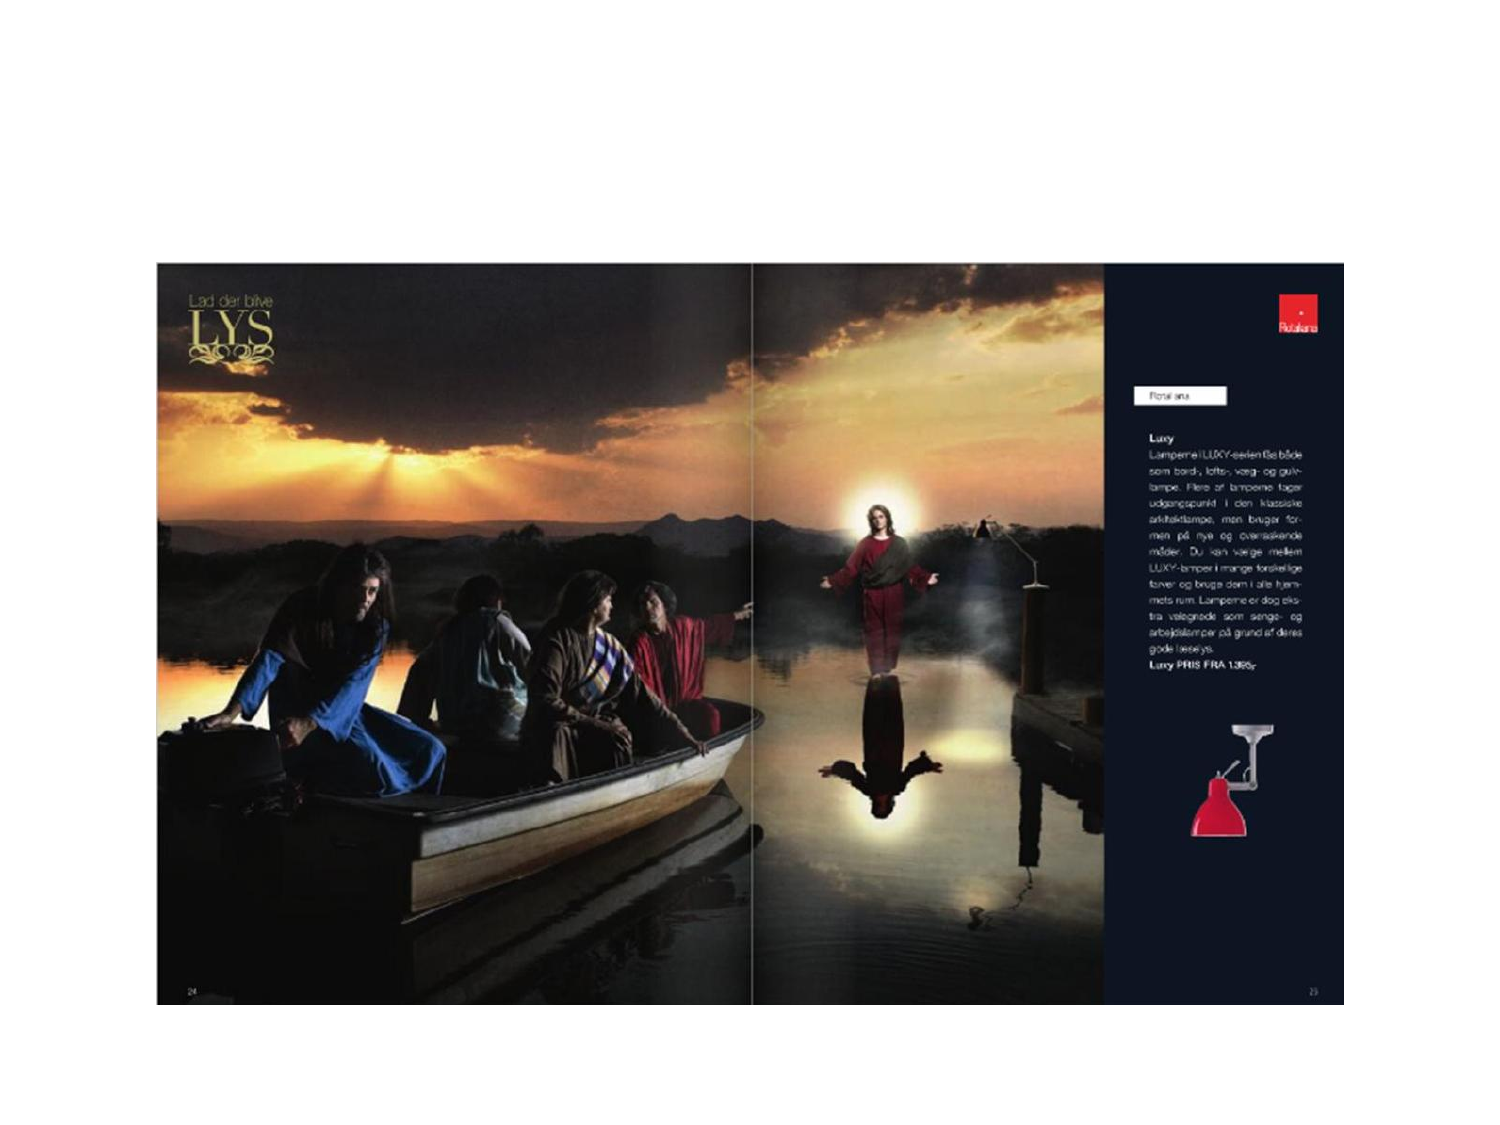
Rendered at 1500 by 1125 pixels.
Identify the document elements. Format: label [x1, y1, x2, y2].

list [74, 262, 1426, 1006]
